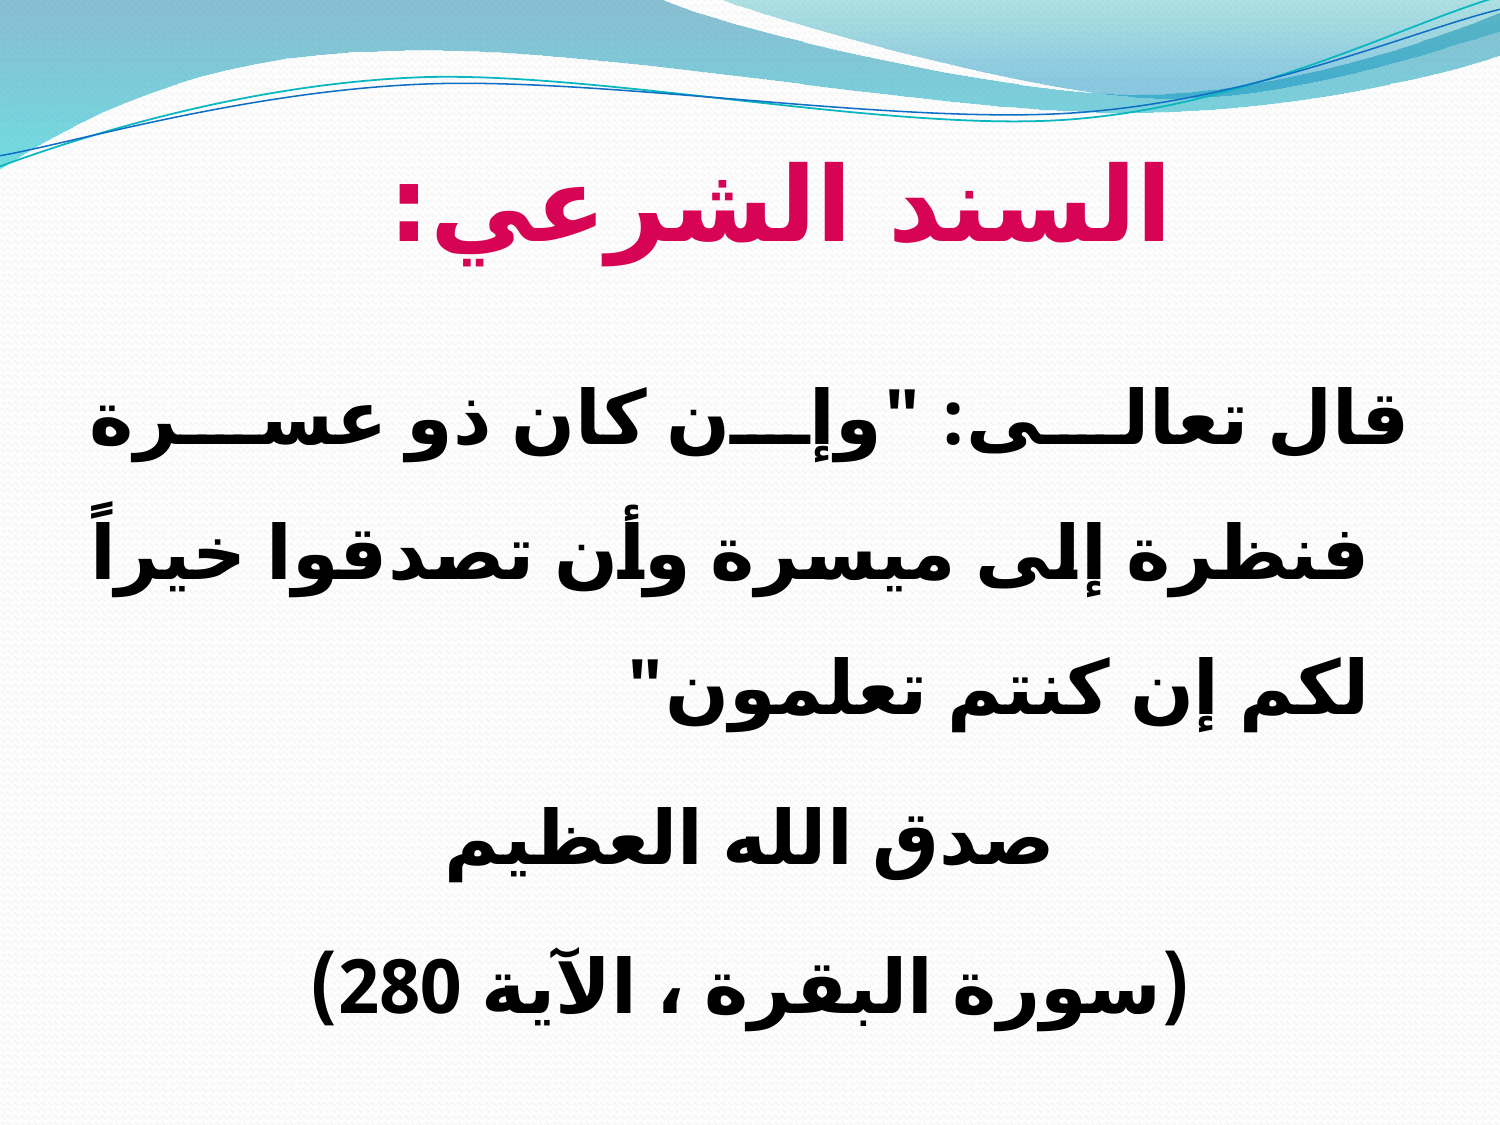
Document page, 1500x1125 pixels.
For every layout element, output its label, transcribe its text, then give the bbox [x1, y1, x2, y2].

list قال تعالى: "وإن كان ذو عسرة فنظرة إلى ميسرة وأن تصدقوا خيراً لكم إن كنتم تعلمون" صدق الله العظيم (سورة البقرة ، الآية 280) [75, 317, 1425, 1038]
title السند الشرعي: [87, 75, 1438, 263]
